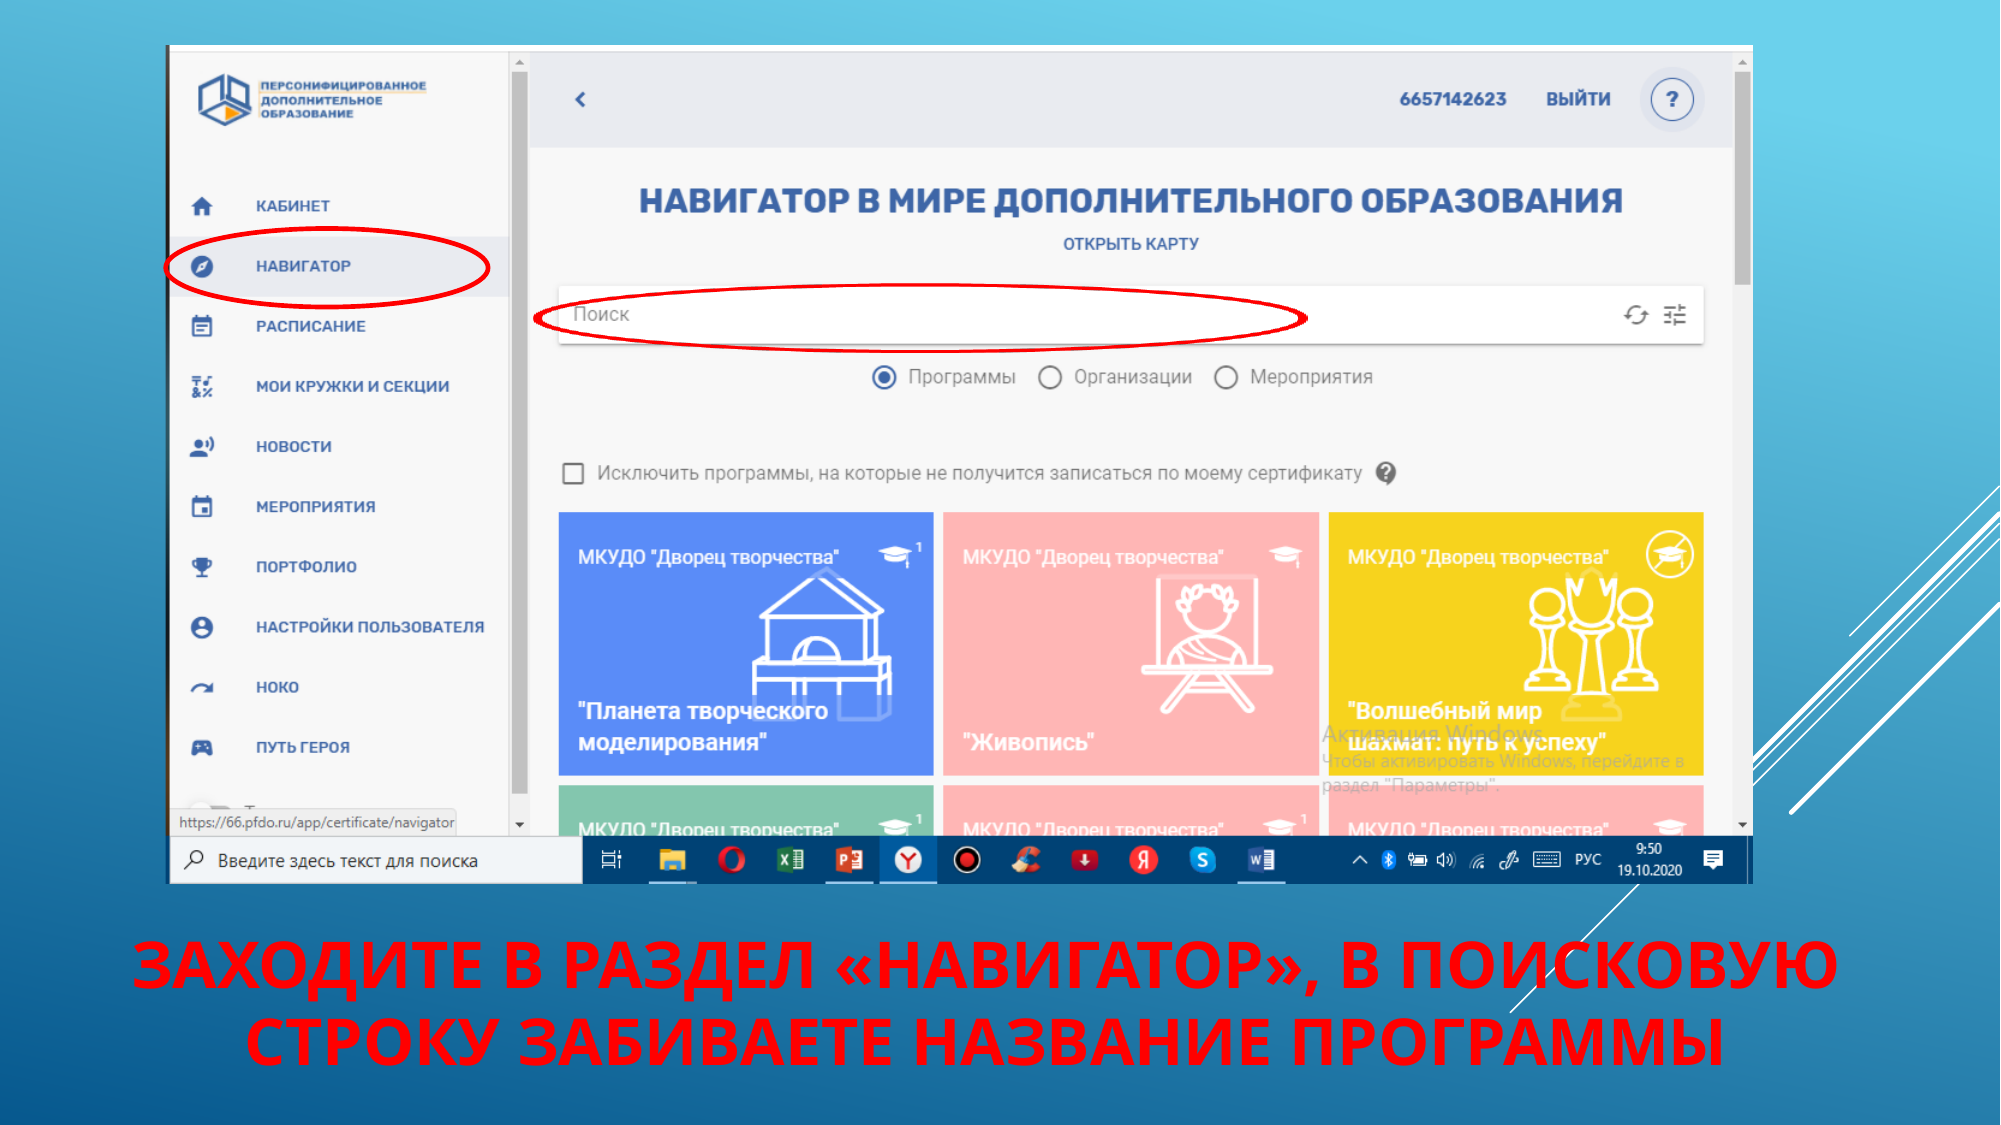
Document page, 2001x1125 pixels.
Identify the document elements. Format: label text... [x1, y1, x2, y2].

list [165, 44, 1754, 884]
picture [533, 283, 1308, 353]
title Заходите в раздел «Навигатор», в поисковую строку забиваете название программы [109, 877, 1862, 1125]
